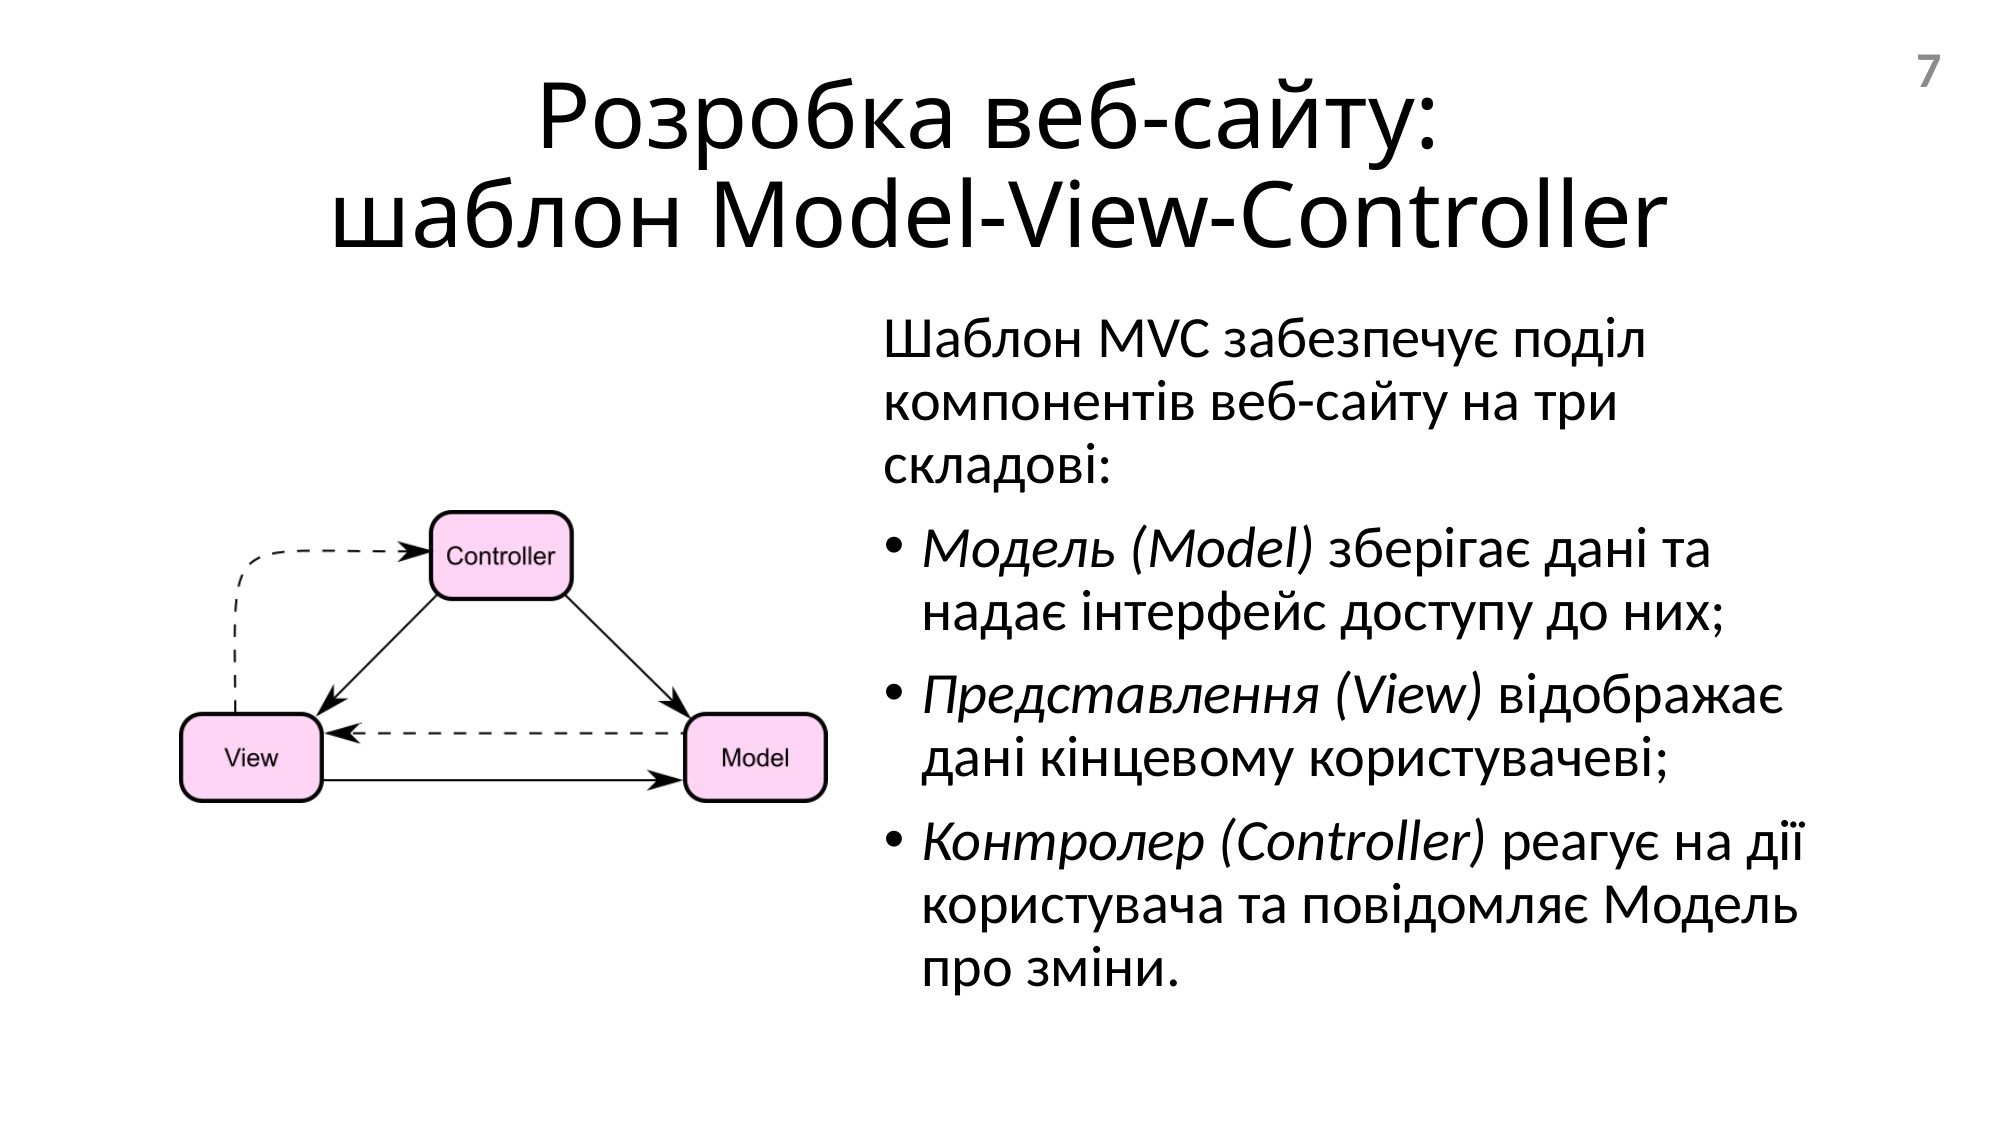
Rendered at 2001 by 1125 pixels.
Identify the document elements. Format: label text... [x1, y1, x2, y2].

title Розробка веб-сайту: шаблон Model-View-Controller [137, 59, 1863, 278]
list Шаблон MVC забезпечує поділ компонентів веб-сайту на три складові: Модель (Model) зберігає дані та надає інтерфейс доступу до них; Представлення (View) відображає дані кінцевому користувачеві; Контролер (Controller) реагує на дії користувача та повідомляє Модель про зміни. [869, 299, 1863, 1014]
picture [179, 510, 828, 803]
slide_number 7 [1506, 37, 1957, 98]
